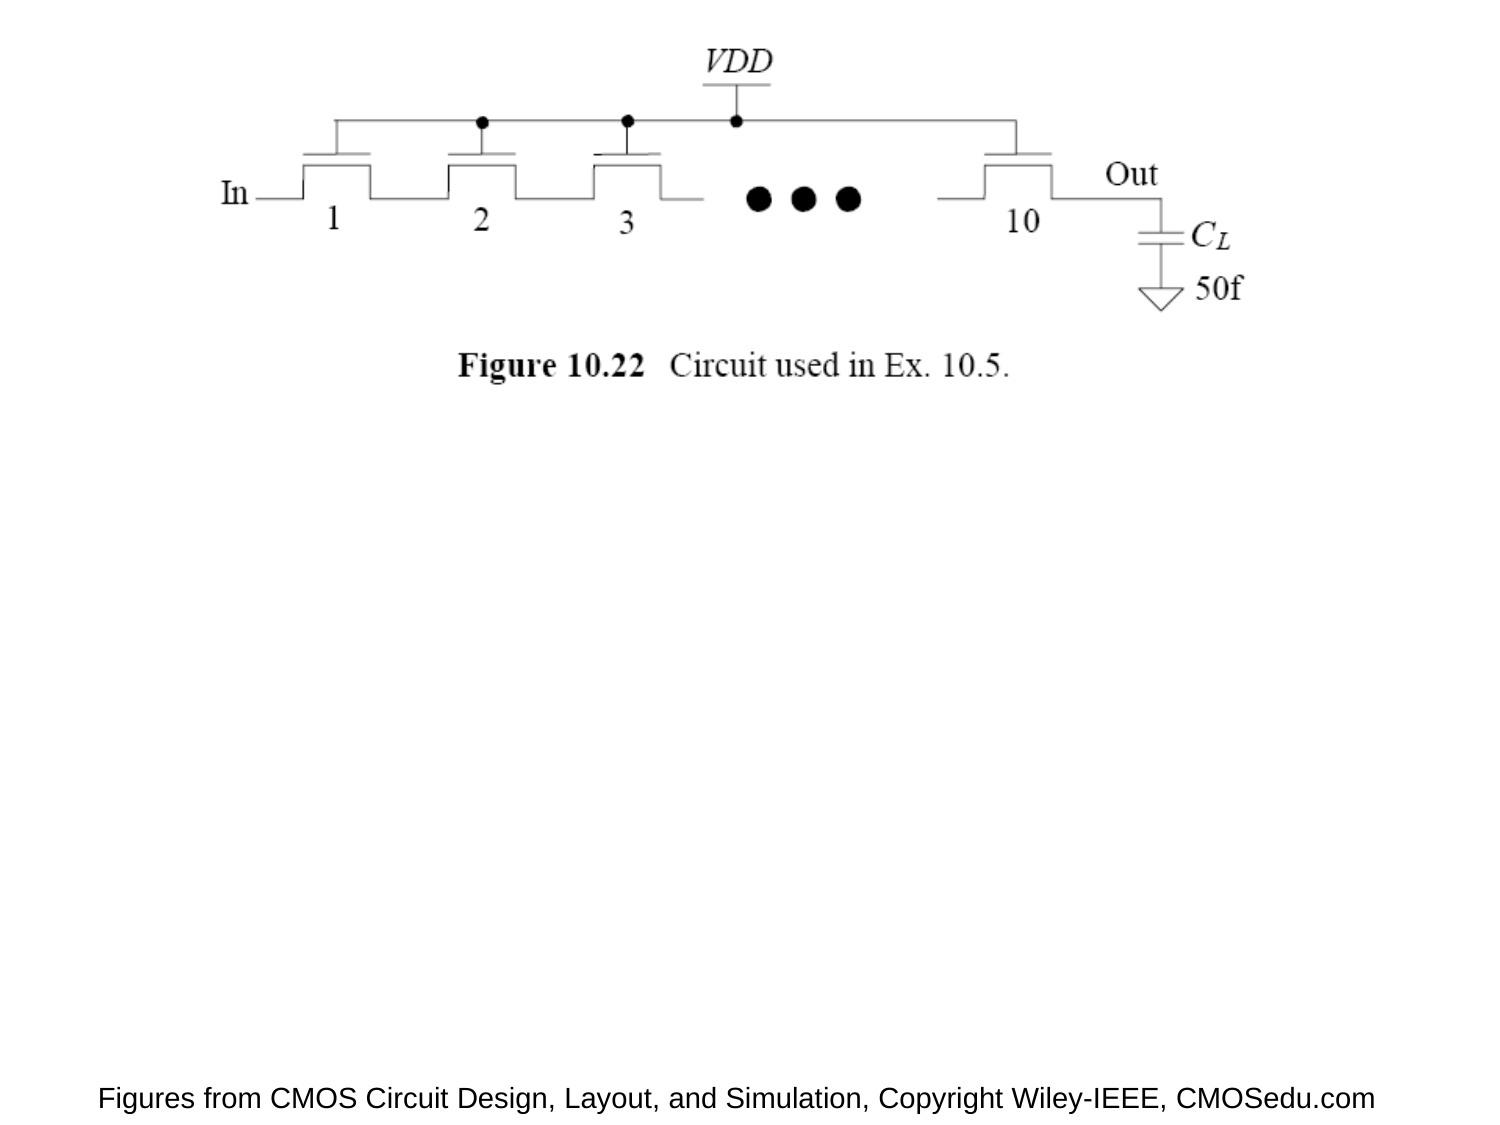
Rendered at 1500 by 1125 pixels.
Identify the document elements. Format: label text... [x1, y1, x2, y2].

footer Figures from CMOS Circuit Design, Layout, and Simulation, Copyright Wiley-IEEE, CMOSedu.com [24, 1072, 1451, 1125]
picture [212, 24, 1274, 402]
